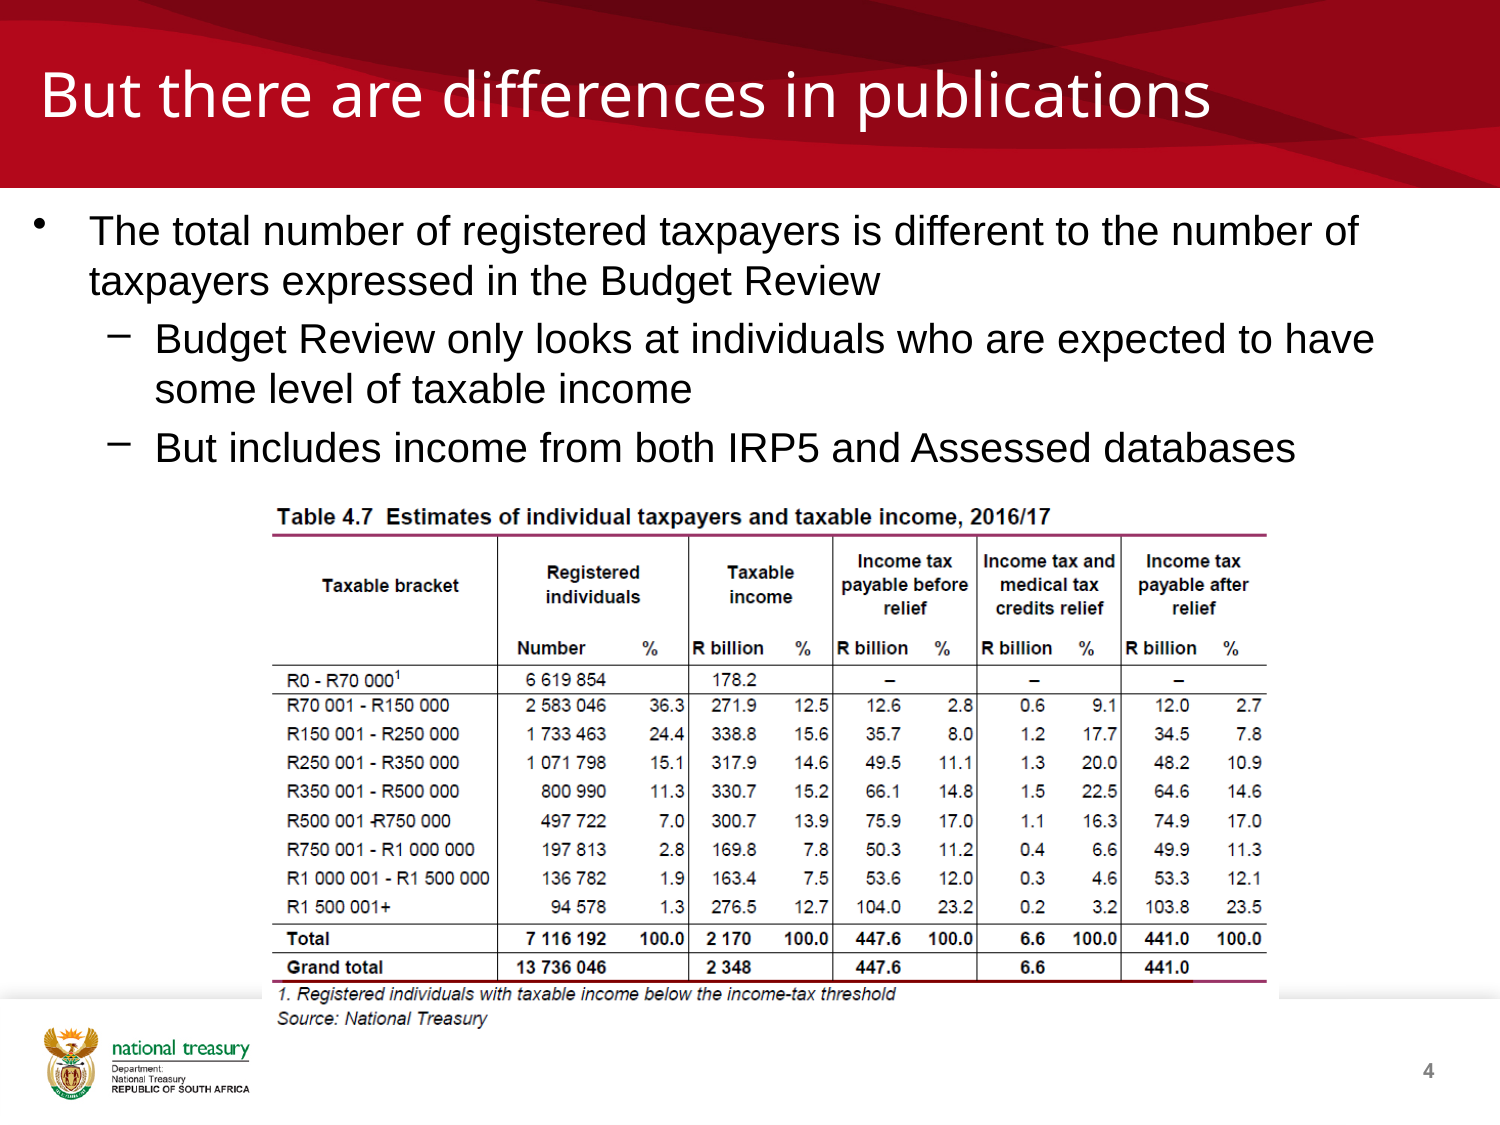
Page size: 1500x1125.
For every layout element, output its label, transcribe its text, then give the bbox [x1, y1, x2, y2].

picture [0, 0, 1500, 188]
slide_number 4 [1137, 1049, 1451, 1125]
list The total number of registered taxpayers is different to the number of taxpayers expressed in the Budget Review Budget Review only looks at individuals who are expected to have some level of taxable income But includes income from both IRP5 and Assessed databases [17, 196, 1456, 500]
title But there are differences in publications [24, 23, 1459, 162]
picture [0, 503, 1500, 1125]
